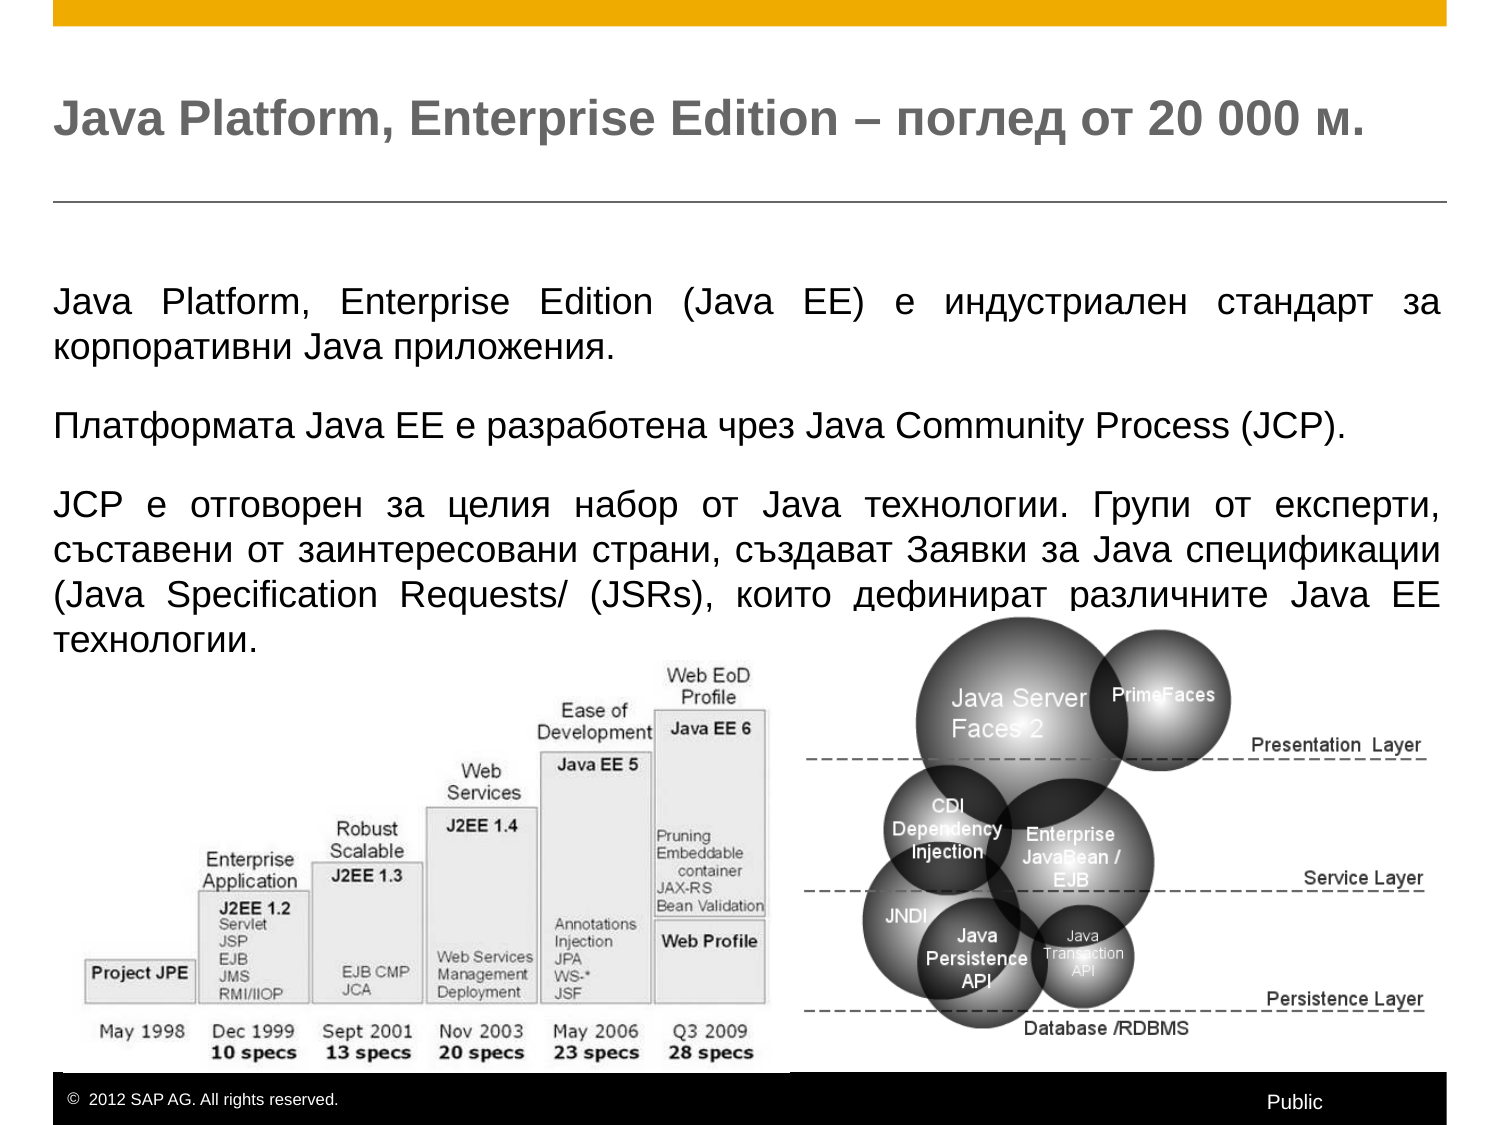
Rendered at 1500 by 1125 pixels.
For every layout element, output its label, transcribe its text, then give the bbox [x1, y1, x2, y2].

title Java Platform, Enterprise Edition – поглед от 20 000 м. [53, 53, 1447, 178]
list Java Platform, Enterprise Edition (Java EE) е индустриален стандарт за корпоративни Java приложения. Платформата Java EE е разработена чрез Java Community Process (JCP). JCP е отговорен за целия набор от Java технологии. Групи от експерти, съставени от заинтересовани страни, създават Заявки за Java спецификации (Java Specification Requests/ (JSRs), които дефинират различните Java EE технологии. [53, 277, 1442, 998]
picture [63, 611, 1444, 1073]
